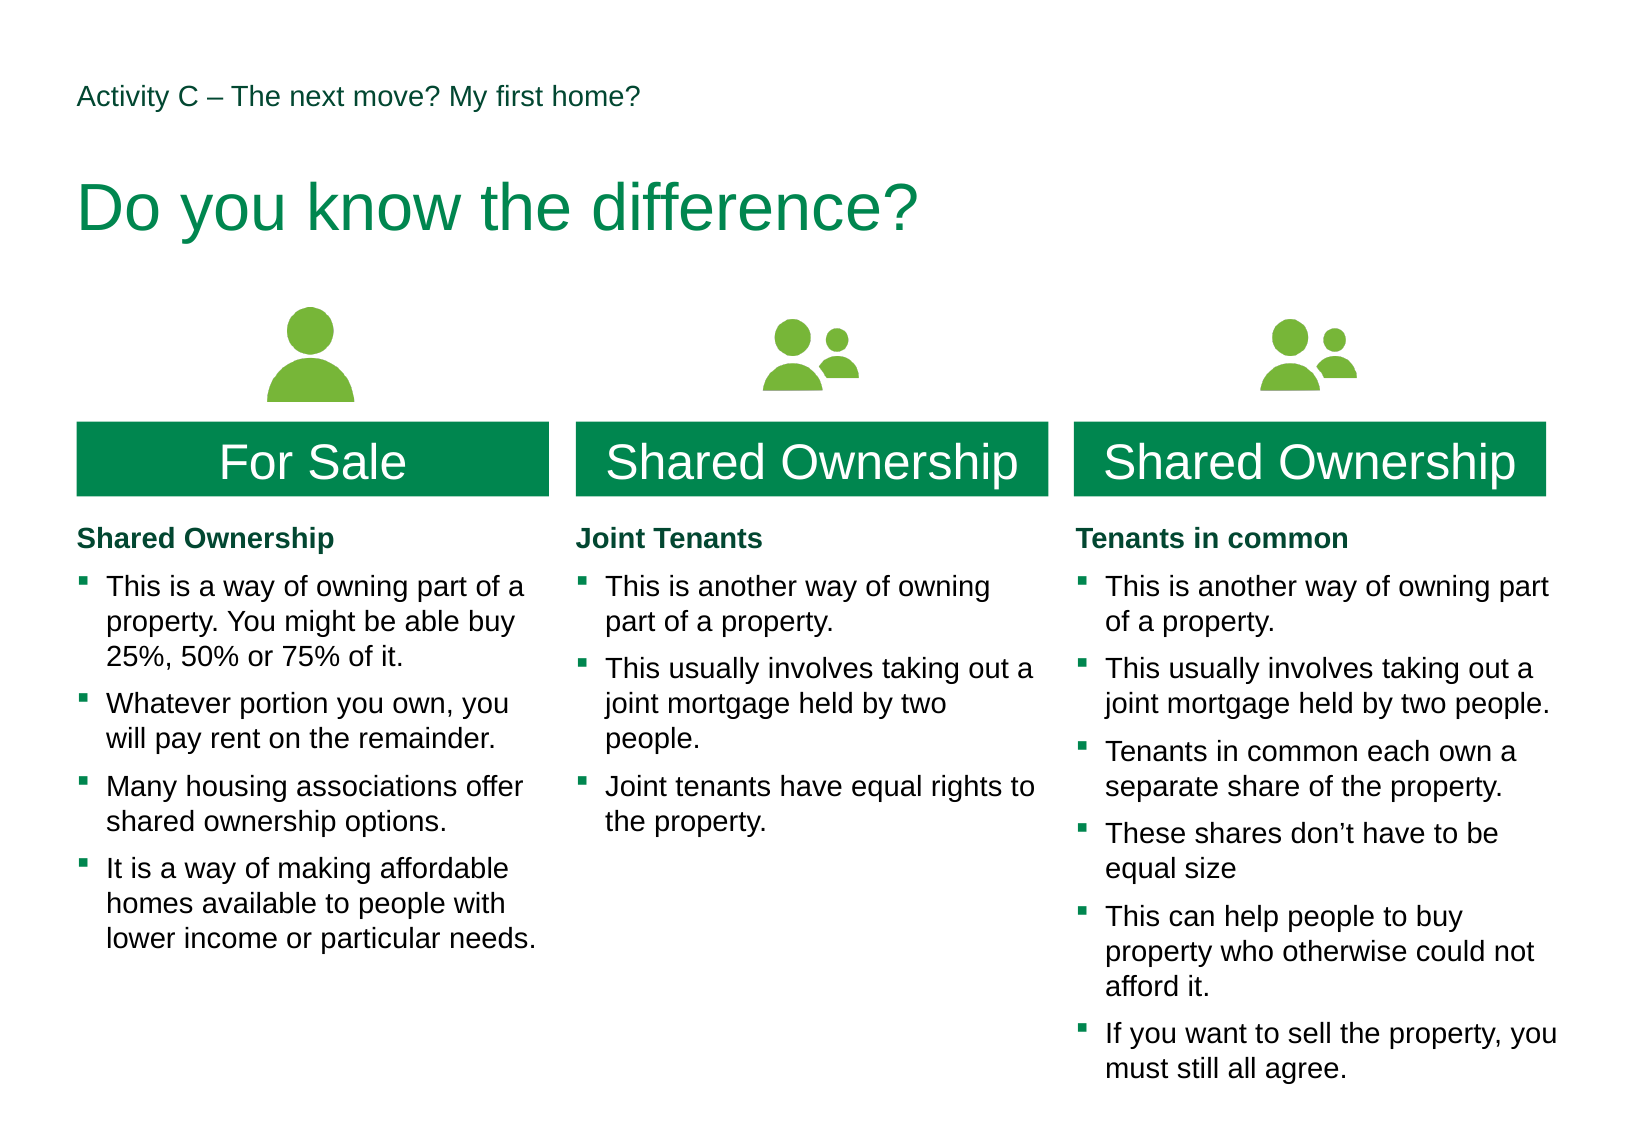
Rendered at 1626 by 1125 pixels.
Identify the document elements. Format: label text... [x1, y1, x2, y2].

picture [252, 307, 373, 402]
text_box Shared Ownership [575, 421, 1049, 497]
title Activity C – The next move? My first home? Do you know the difference? [76, 76, 1560, 260]
text_box For Sale [76, 421, 549, 497]
picture [1250, 307, 1370, 402]
text_box Shared Ownership [1073, 421, 1547, 497]
text_box Tenants in common This is another way of owning part of a property. This usually involves taking out a joint mortgage held by two people. Tenants in common each own a separate share of the property. These shares don’t have to be equal size This can help people to buy property who otherwise could not afford it. If you want to sell the property, you must still all agree. [1075, 519, 1560, 1085]
text_box Joint Tenants This is another way of owning part of a property. This usually involves taking out a joint mortgage held by two people. Joint tenants have equal rights to the property. [575, 519, 1048, 837]
picture [752, 307, 872, 402]
text_box Shared Ownership This is a way of owning part of a property. You might be able buy 25%, 50% or 75% of it. Whatever portion you own, you will pay rent on the remainder. Many housing associations offer shared ownership options. It is a way of making affordable homes available to people with lower income or particular needs. [76, 519, 549, 955]
